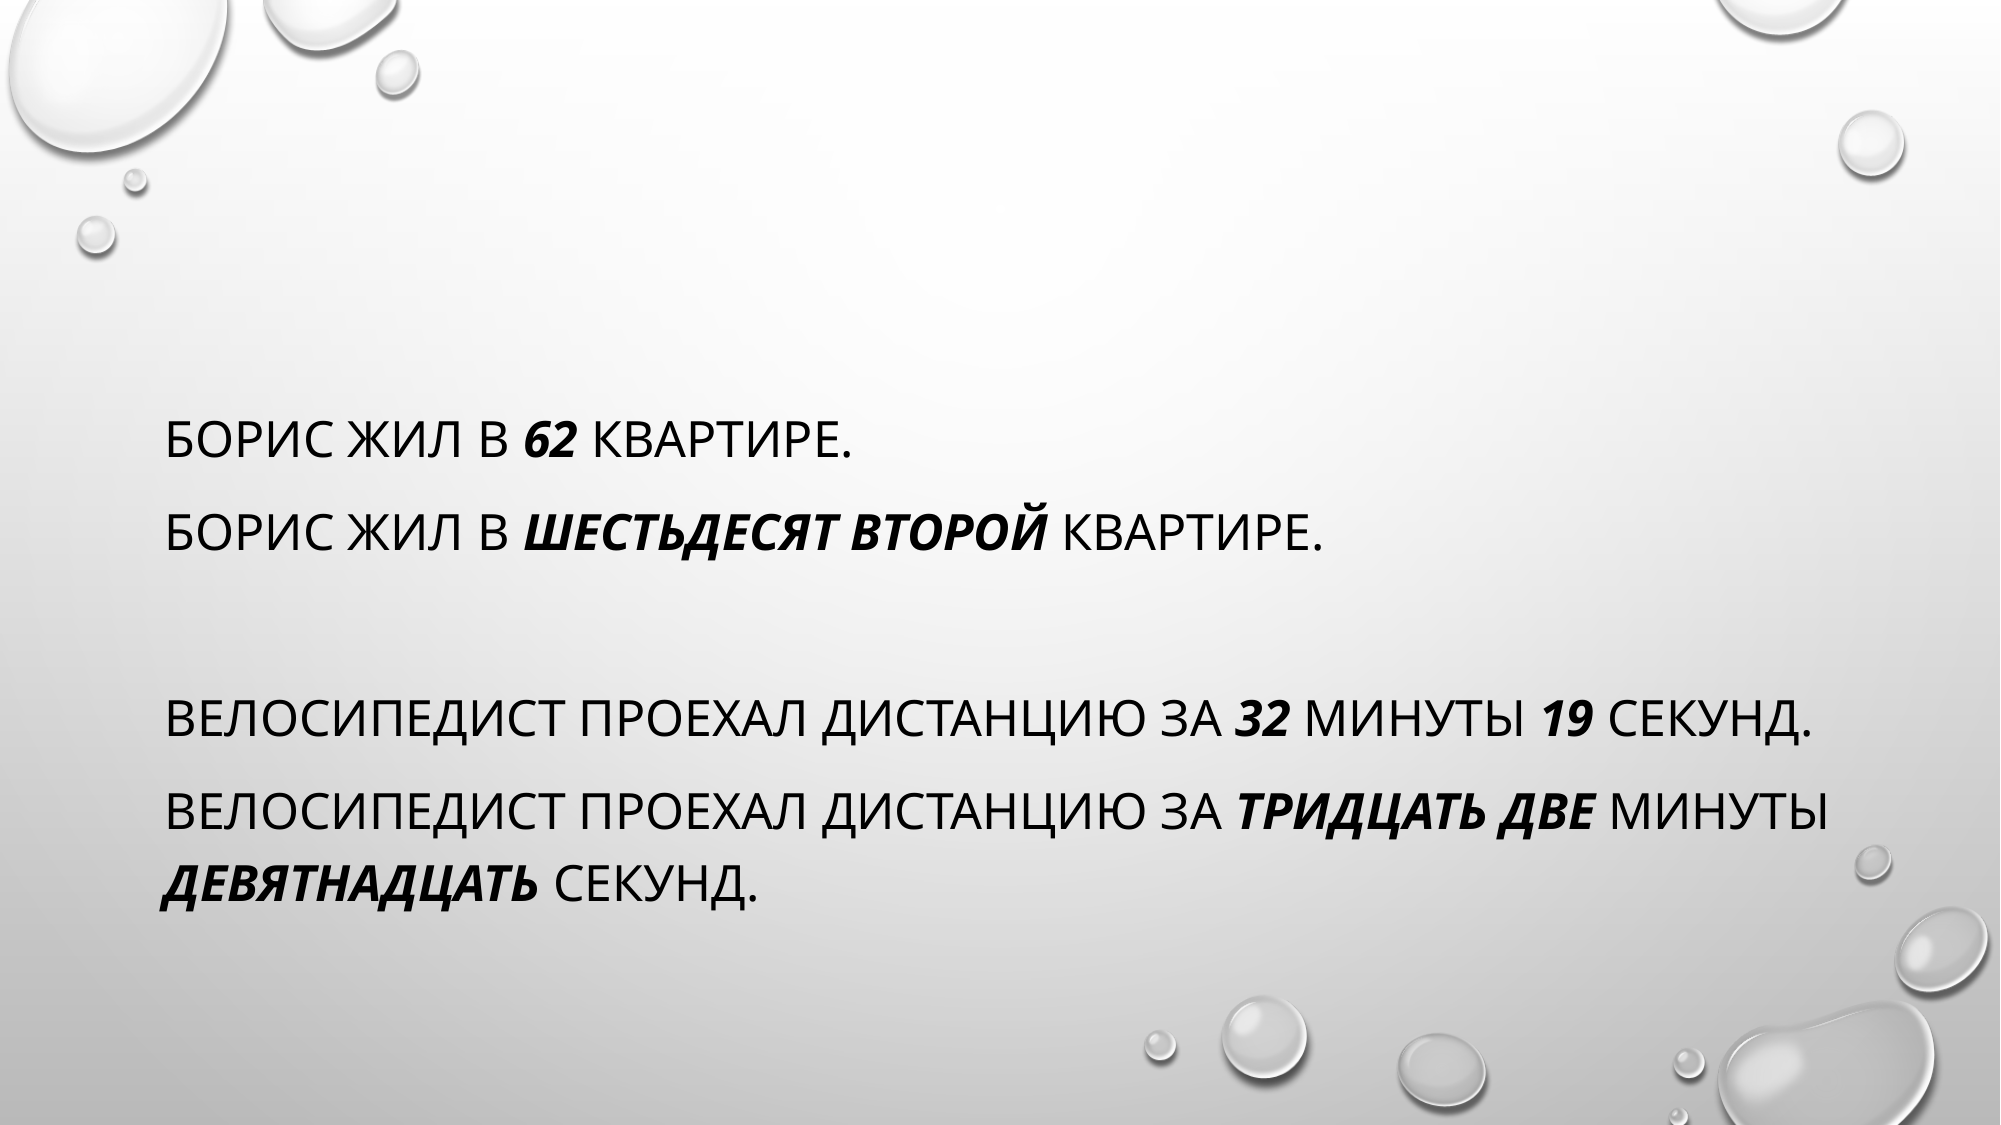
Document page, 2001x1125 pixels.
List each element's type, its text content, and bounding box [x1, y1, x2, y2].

list Борис жил в 62 квартире. Борис жил в шестьдесят второй квартире. Велосипедист проехал дистанцию за 32 минуты 19 секунд. Велосипедист проехал дистанцию за тридцать две минуты девятнадцать секунд. [149, 388, 1850, 950]
picture [0, 0, 2000, 1125]
